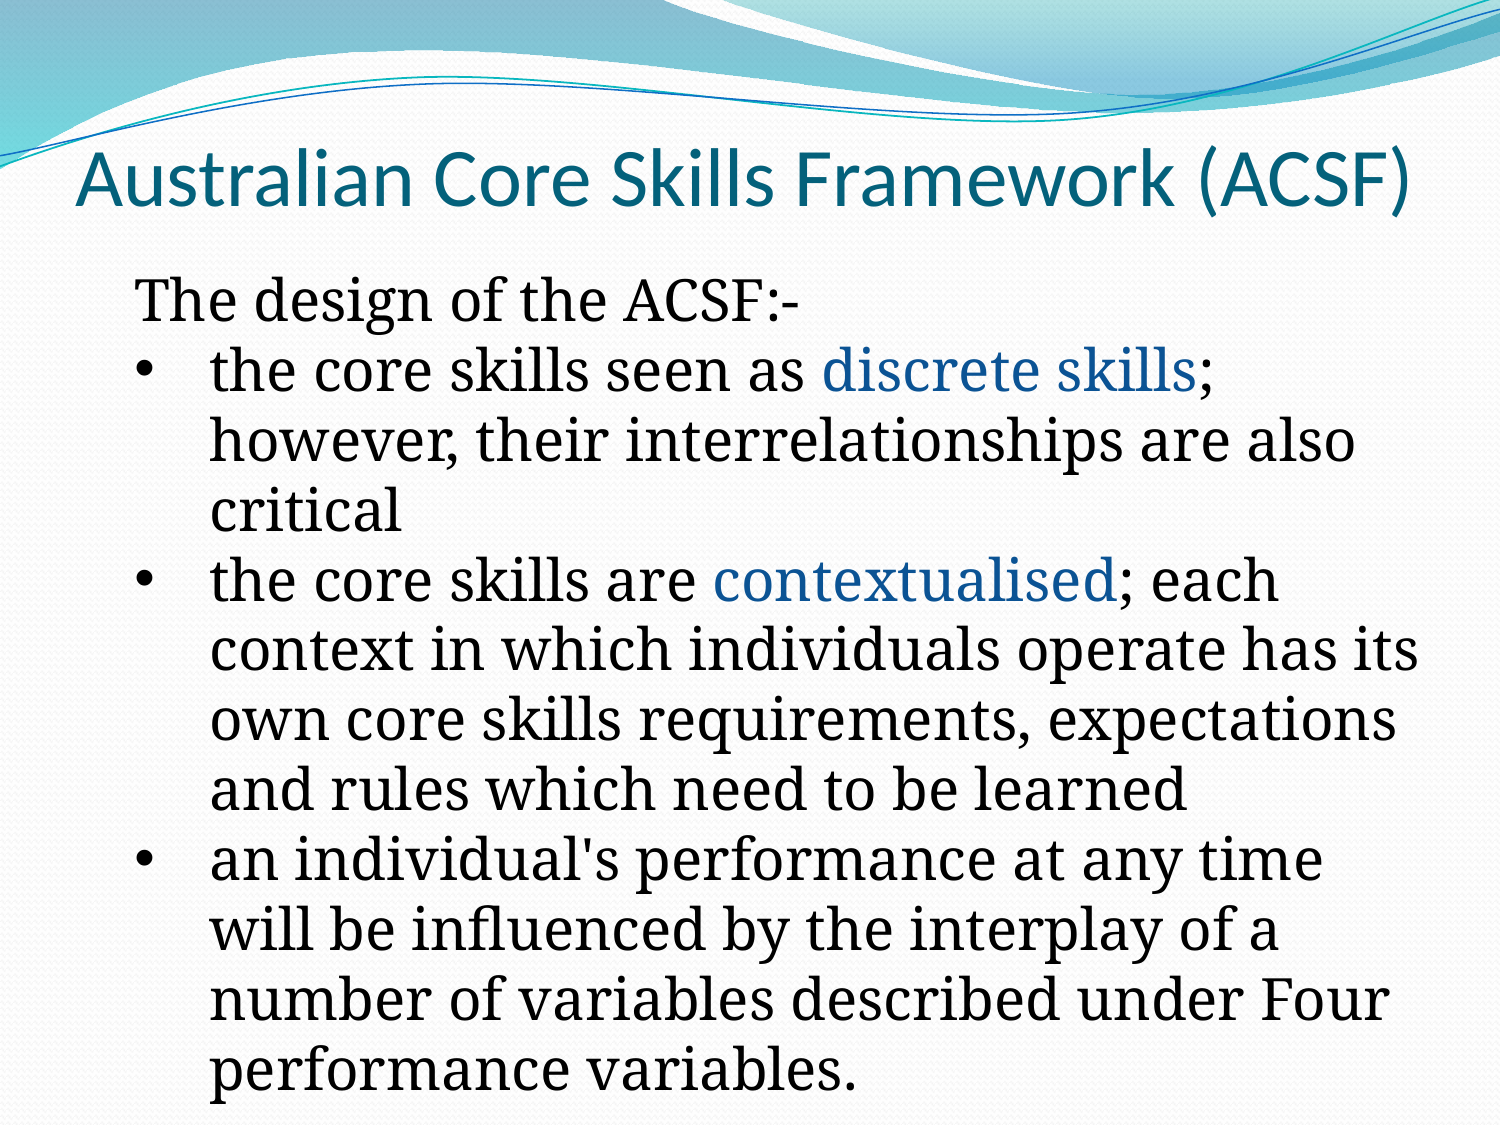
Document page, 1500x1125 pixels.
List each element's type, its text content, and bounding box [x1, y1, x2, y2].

text_box The design of the ACSF:- the core skills seen as discrete skills; however, their interrelationships are also critical the core skills are contextualised; each context in which individuals operate has its own core skills requirements, expectations and rules which need to be learned an individual's performance at any time will be influenced by the interplay of a number of variables described under Four performance variables. [119, 255, 1447, 1110]
title Australian Core Skills Framework (ACSF) [75, 115, 1425, 303]
